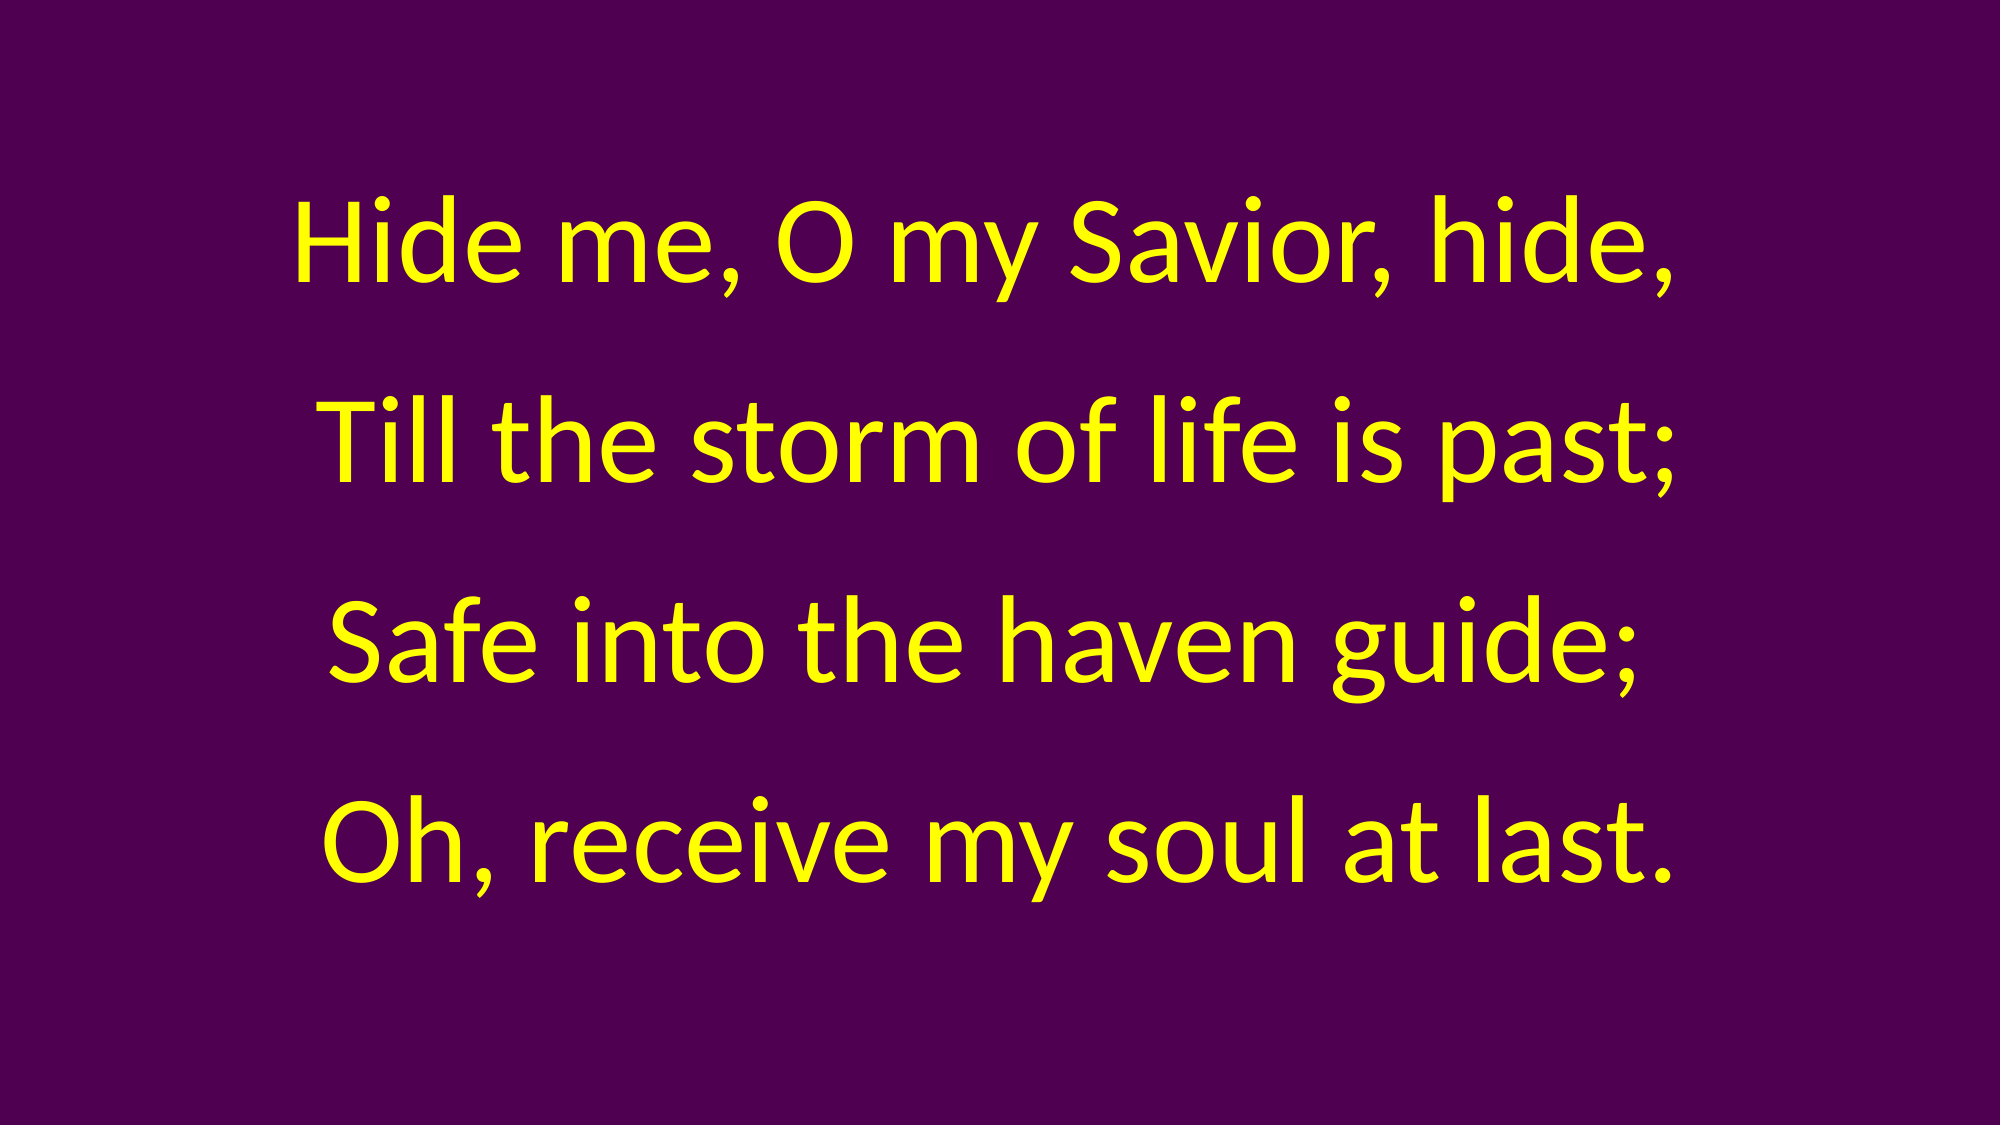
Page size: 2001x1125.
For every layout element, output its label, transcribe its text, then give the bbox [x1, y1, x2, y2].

text_box Hide me, O my Savior, hide, Till the storm of life is past; Safe into the haven guide; Oh, receive my soul at last. [0, 150, 2000, 915]
